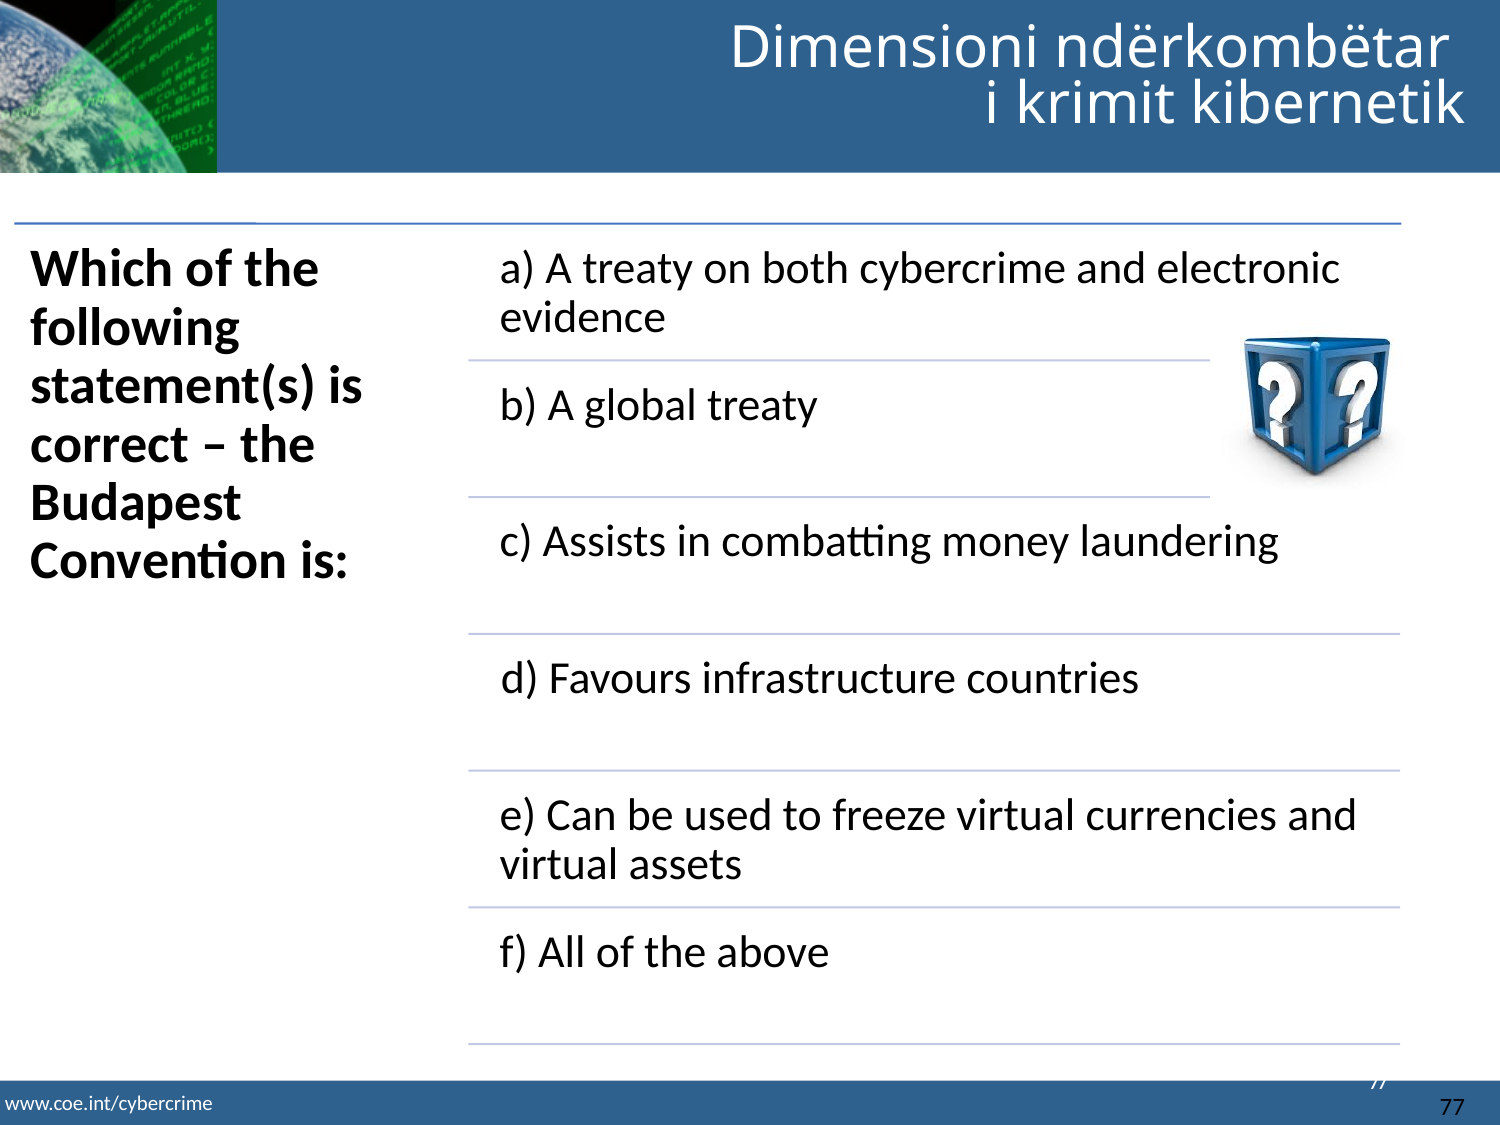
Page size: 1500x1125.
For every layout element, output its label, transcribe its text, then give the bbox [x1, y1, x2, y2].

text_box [14, 223, 1402, 1053]
text_box Dimensioni ndërkombëtar i krimit kibernetik [515, 15, 1480, 143]
picture [1210, 293, 1417, 501]
picture [0, 1, 217, 173]
text_box 77 [1399, 1069, 1480, 1125]
slide_number 77 [1051, 1065, 1402, 1125]
